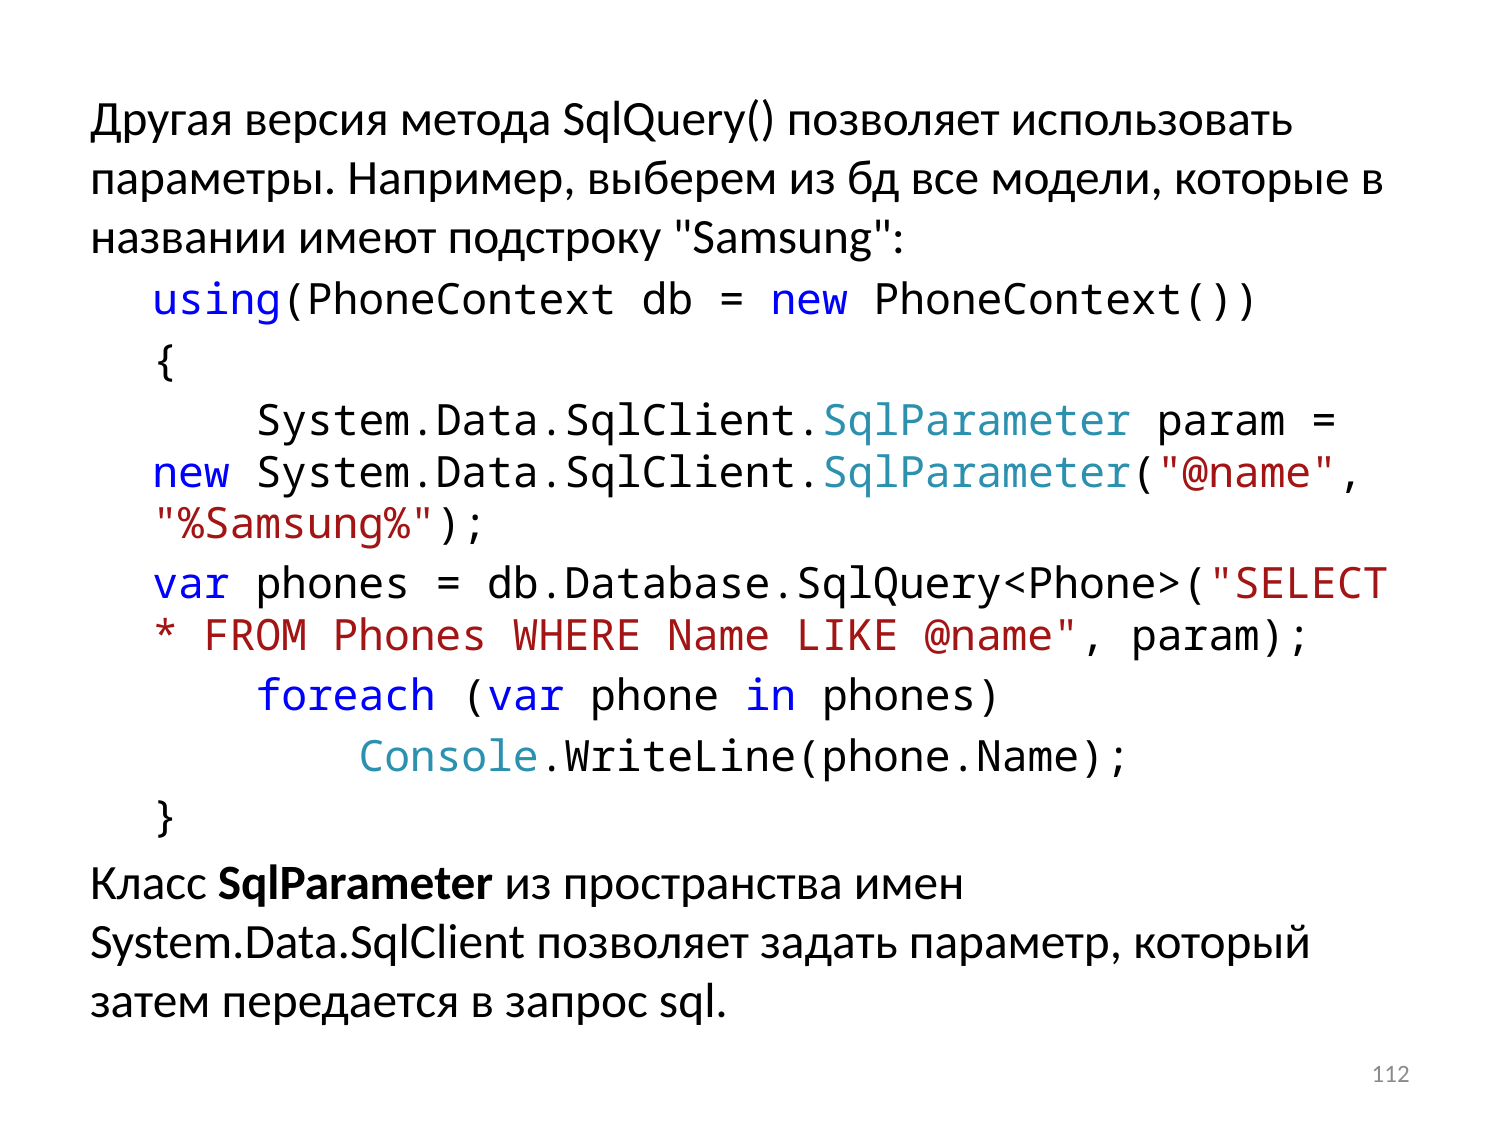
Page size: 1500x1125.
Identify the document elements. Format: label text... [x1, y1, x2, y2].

list Другая версия метода SqlQuery() позволяет использовать параметры. Например, выберем из бд все модели, которые в названии имеют подстроку "Samsung": using(PhoneContext db = new PhoneContext()) { System.Data.SqlClient.SqlParameter param = new System.Data.SqlClient.SqlParameter("@name", "%Samsung%"); var phones = db.Database.SqlQuery<Phone>("SELECT * FROM Phones WHERE Name LIKE @name", param); foreach (var phone in phones) Console.WriteLine(phone.Name); } Класс SqlParameter из пространства имен System.Data.SqlClient позволяет задать параметр, который затем передается в запрос sql. [75, 78, 1425, 1083]
slide_number 112 [1074, 1042, 1425, 1103]
